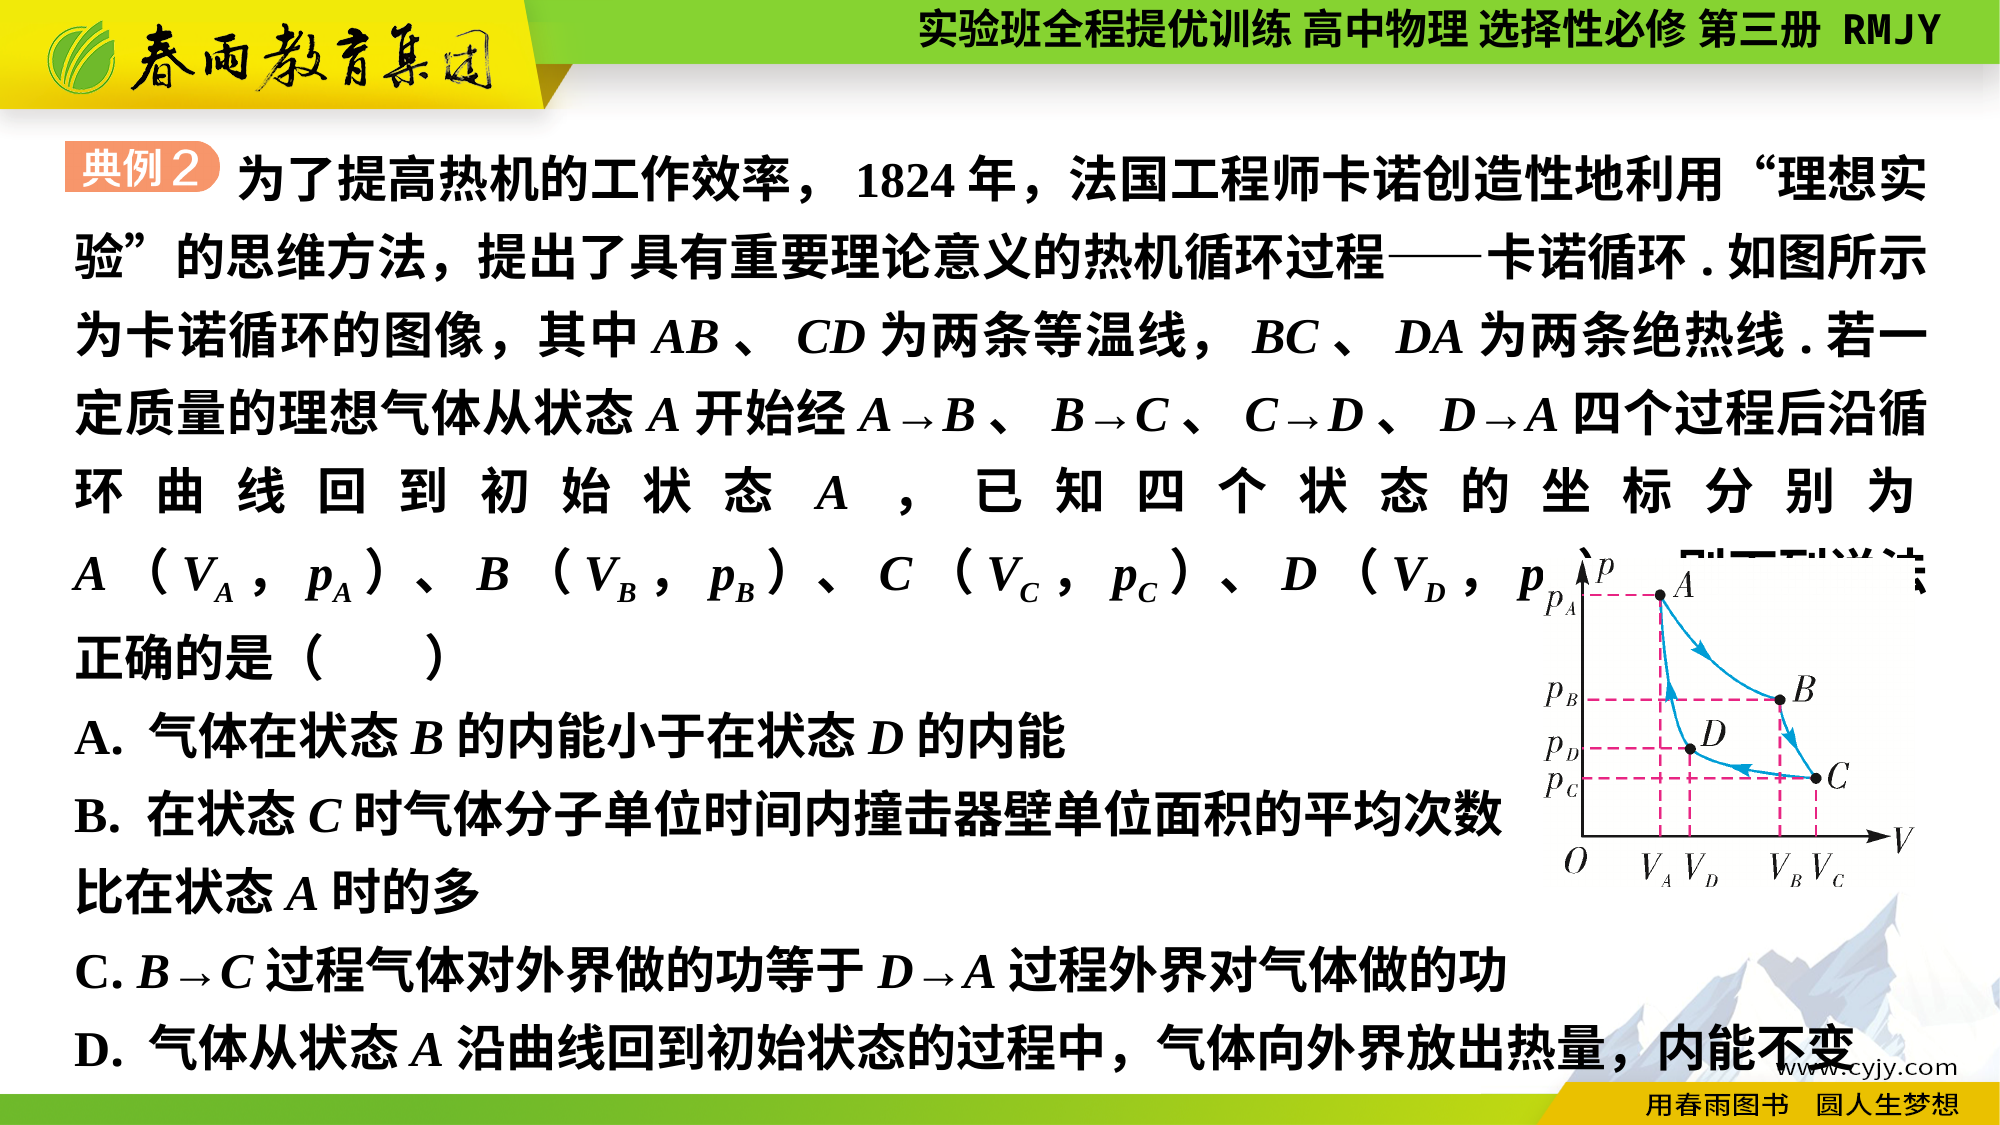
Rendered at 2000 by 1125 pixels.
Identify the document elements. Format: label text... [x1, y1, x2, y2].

picture [0, 0, 2000, 1125]
list 为了提高热机的工作效率，1824年，法国工程师卡诺创造性地利用“理想实验”的思维方法，提出了具有重要理论意义的热机循环过程——卡诺循环.如图所示为卡诺循环的图像，其中AB、CD为两条等温线，BC、DA为两条绝热线.若一定质量的理想气体从状态A开始经A→B、B→C、C→D、D→A四个过程后沿循环曲线回到初始状态A，已知四个状态的坐标分别为A（VA，pA）、B（VB，pB）、C（VC，pC）、D（VD，pD），则下列说法正确的是（ ） A. 气体在状态B的内能小于在状态D的内能 B. 在状态C时气体分子单位时间内撞击器壁单位面积的平均次数 比在状态A时的多 C. B→C过程气体对外界做的功等于D→A过程外界对气体做的功 D. 气体从状态A沿曲线回到初始状态的过程中，气体向外界放出热量，内能不变 [59, 122, 1944, 996]
